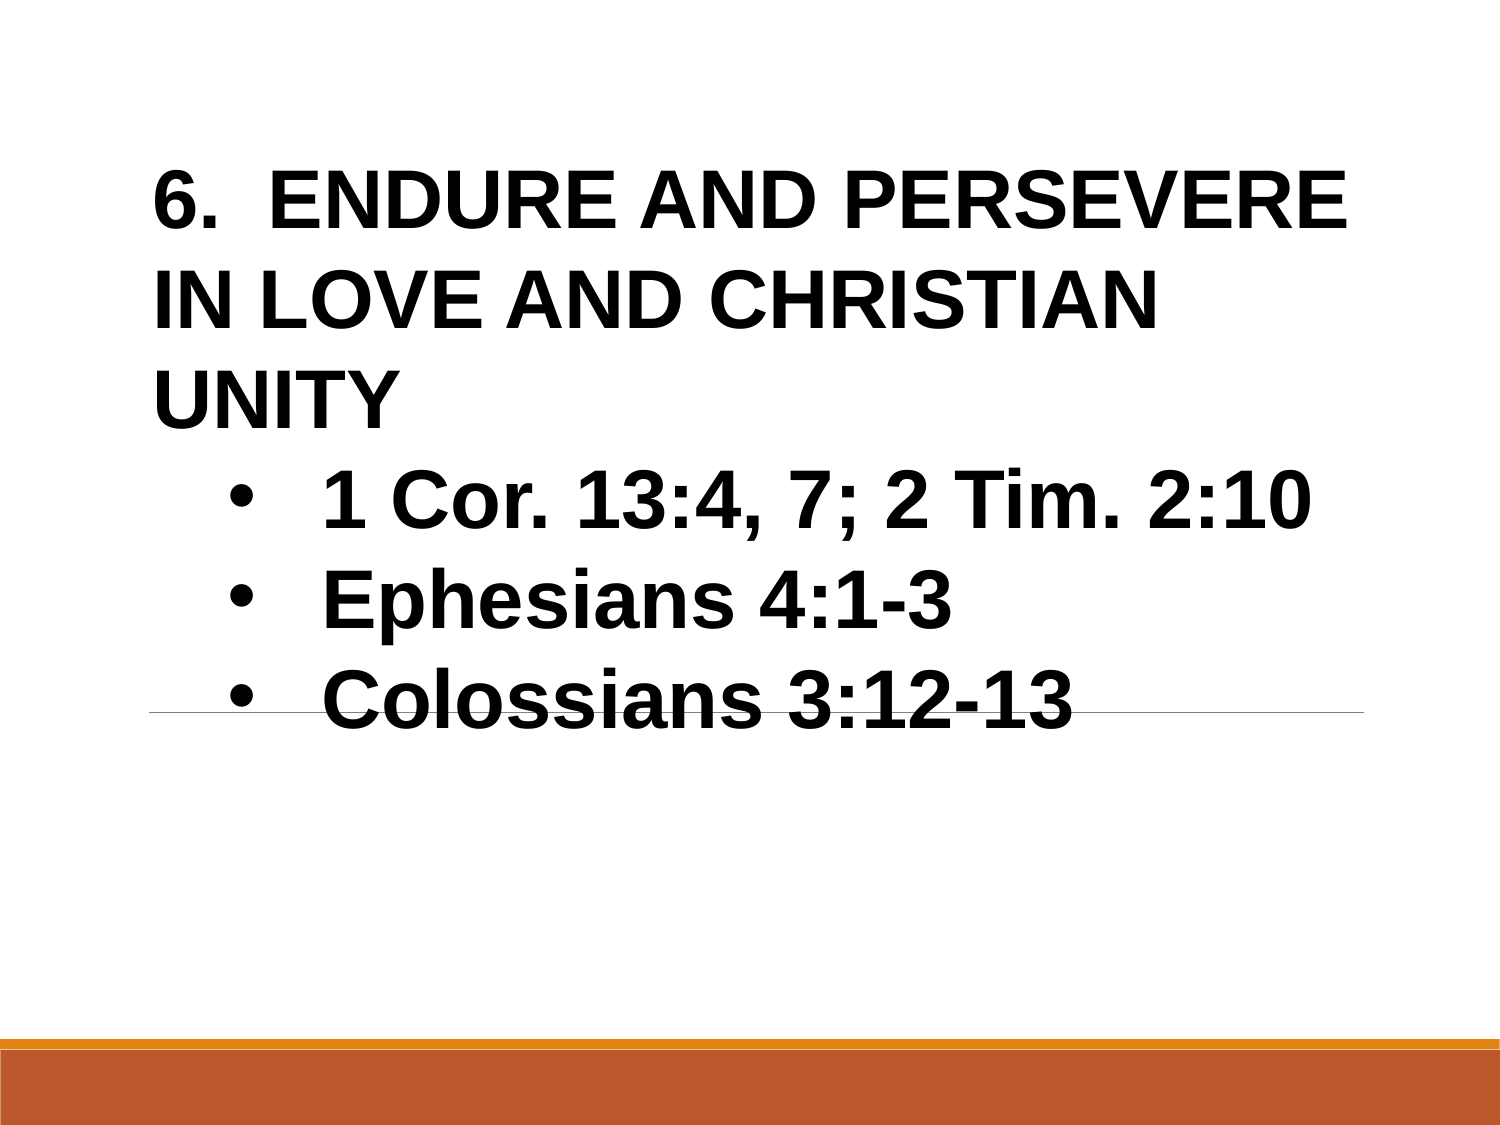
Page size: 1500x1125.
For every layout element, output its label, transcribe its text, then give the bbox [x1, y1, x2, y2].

text_box 6. ENDURE AND PERSEVERE IN LOVE AND CHRISTIAN UNITY 1 Cor. 13:4, 7; 2 Tim. 2:10 Ephesians 4:1-3 Colossians 3:12-13 [137, 137, 1388, 853]
